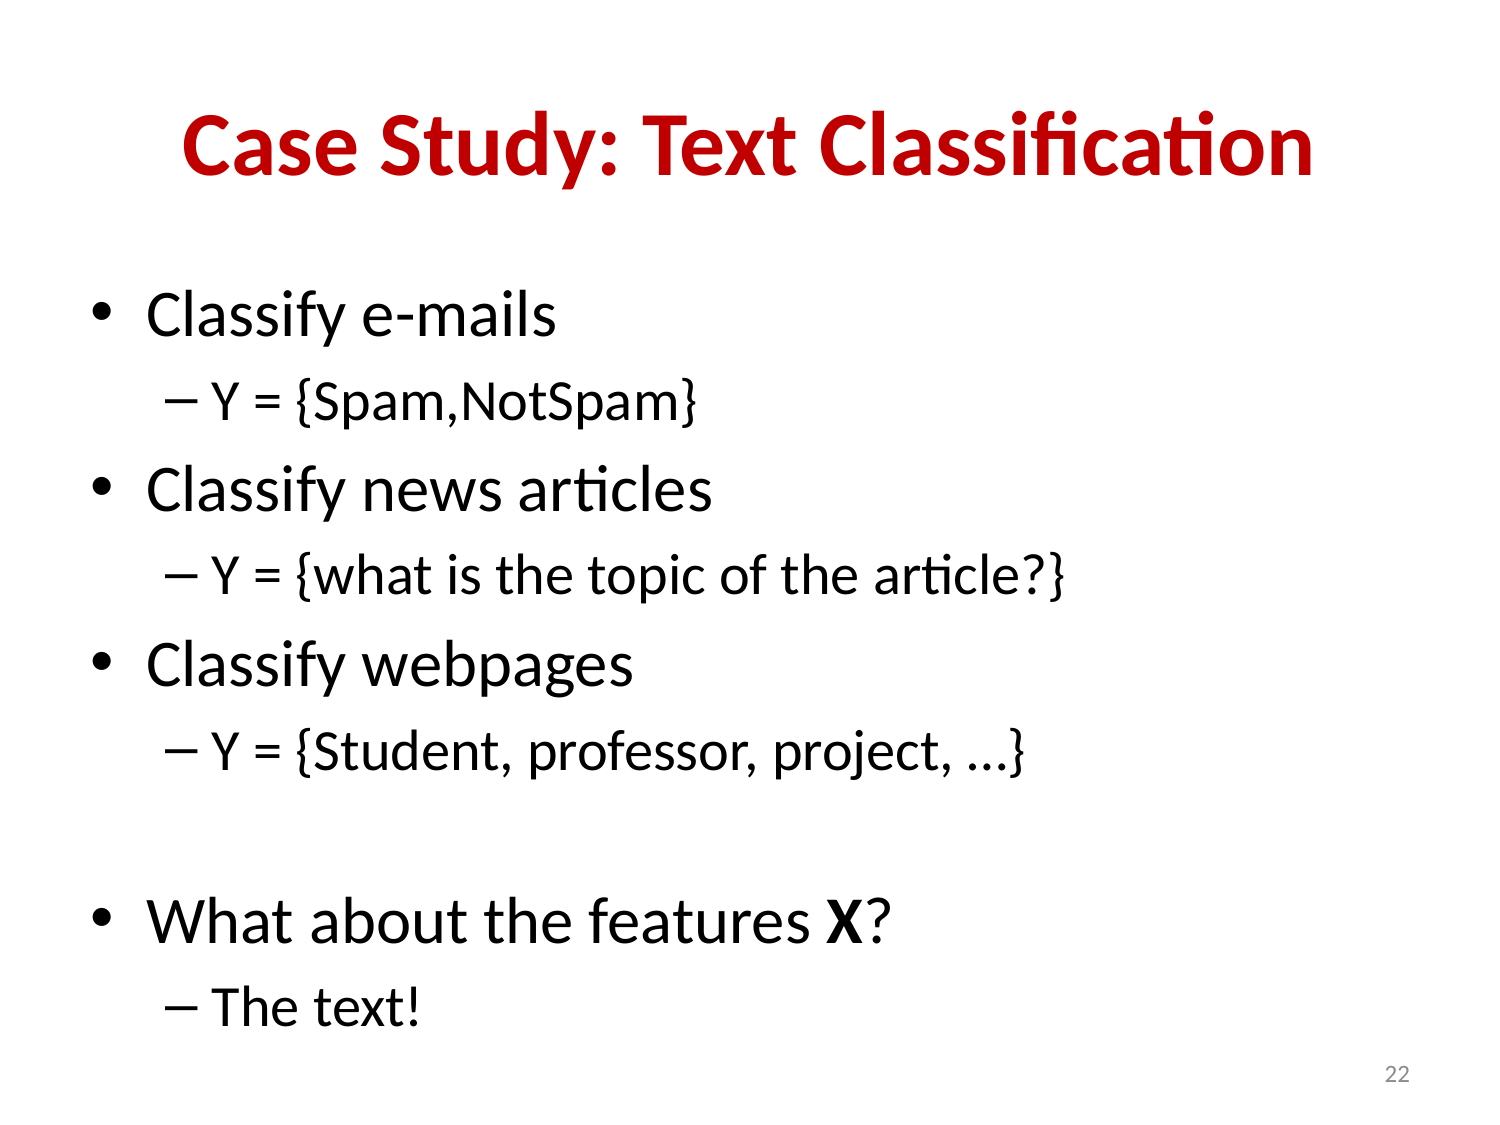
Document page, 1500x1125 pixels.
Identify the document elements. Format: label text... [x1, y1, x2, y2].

title Case Study: Text Classification [75, 45, 1425, 233]
text_box Classify e-mails Y = {Spam,NotSpam} Classify news articles Y = {what is the topic of the article?} Classify webpages Y = {Student, professor, project, …} What about the features X? The text! [74, 262, 1425, 1125]
